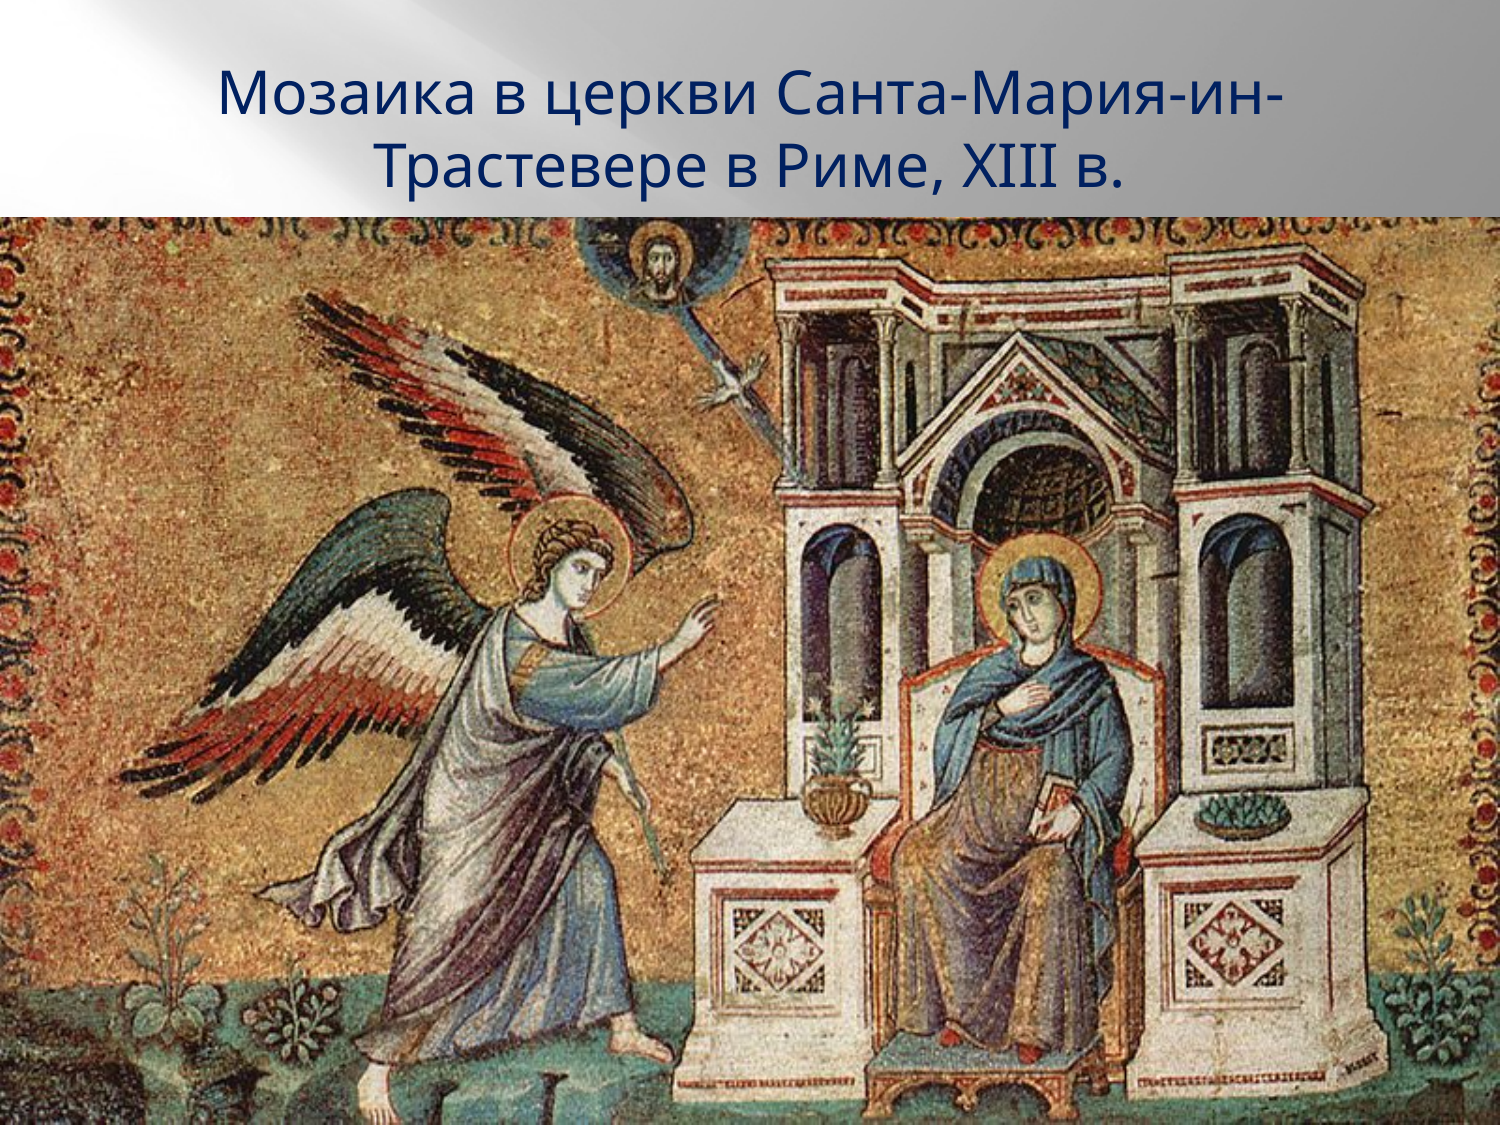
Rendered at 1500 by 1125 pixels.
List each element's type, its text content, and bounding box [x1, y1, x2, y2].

picture [0, 217, 1500, 1125]
title Мозаика в церкви Санта-Мария-ин-Трастевере в Риме, XIII в. [75, 45, 1425, 209]
